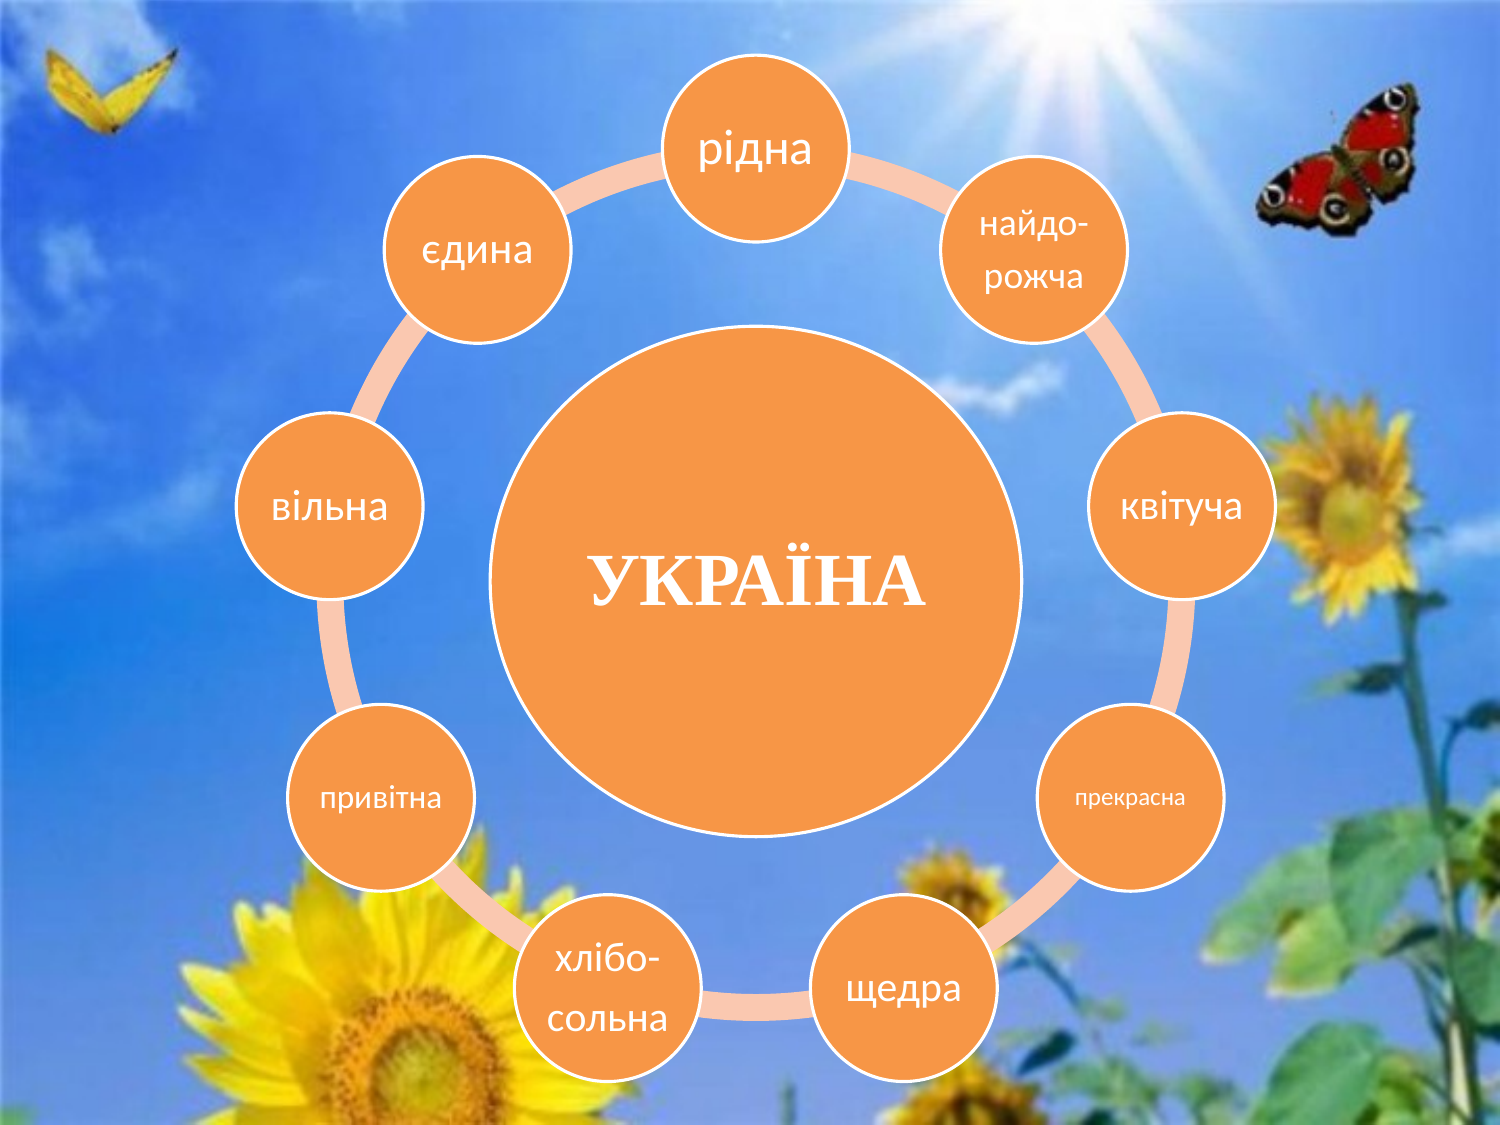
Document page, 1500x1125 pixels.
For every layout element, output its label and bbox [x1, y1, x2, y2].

list [41, 54, 1471, 1083]
picture [0, 0, 1500, 1125]
